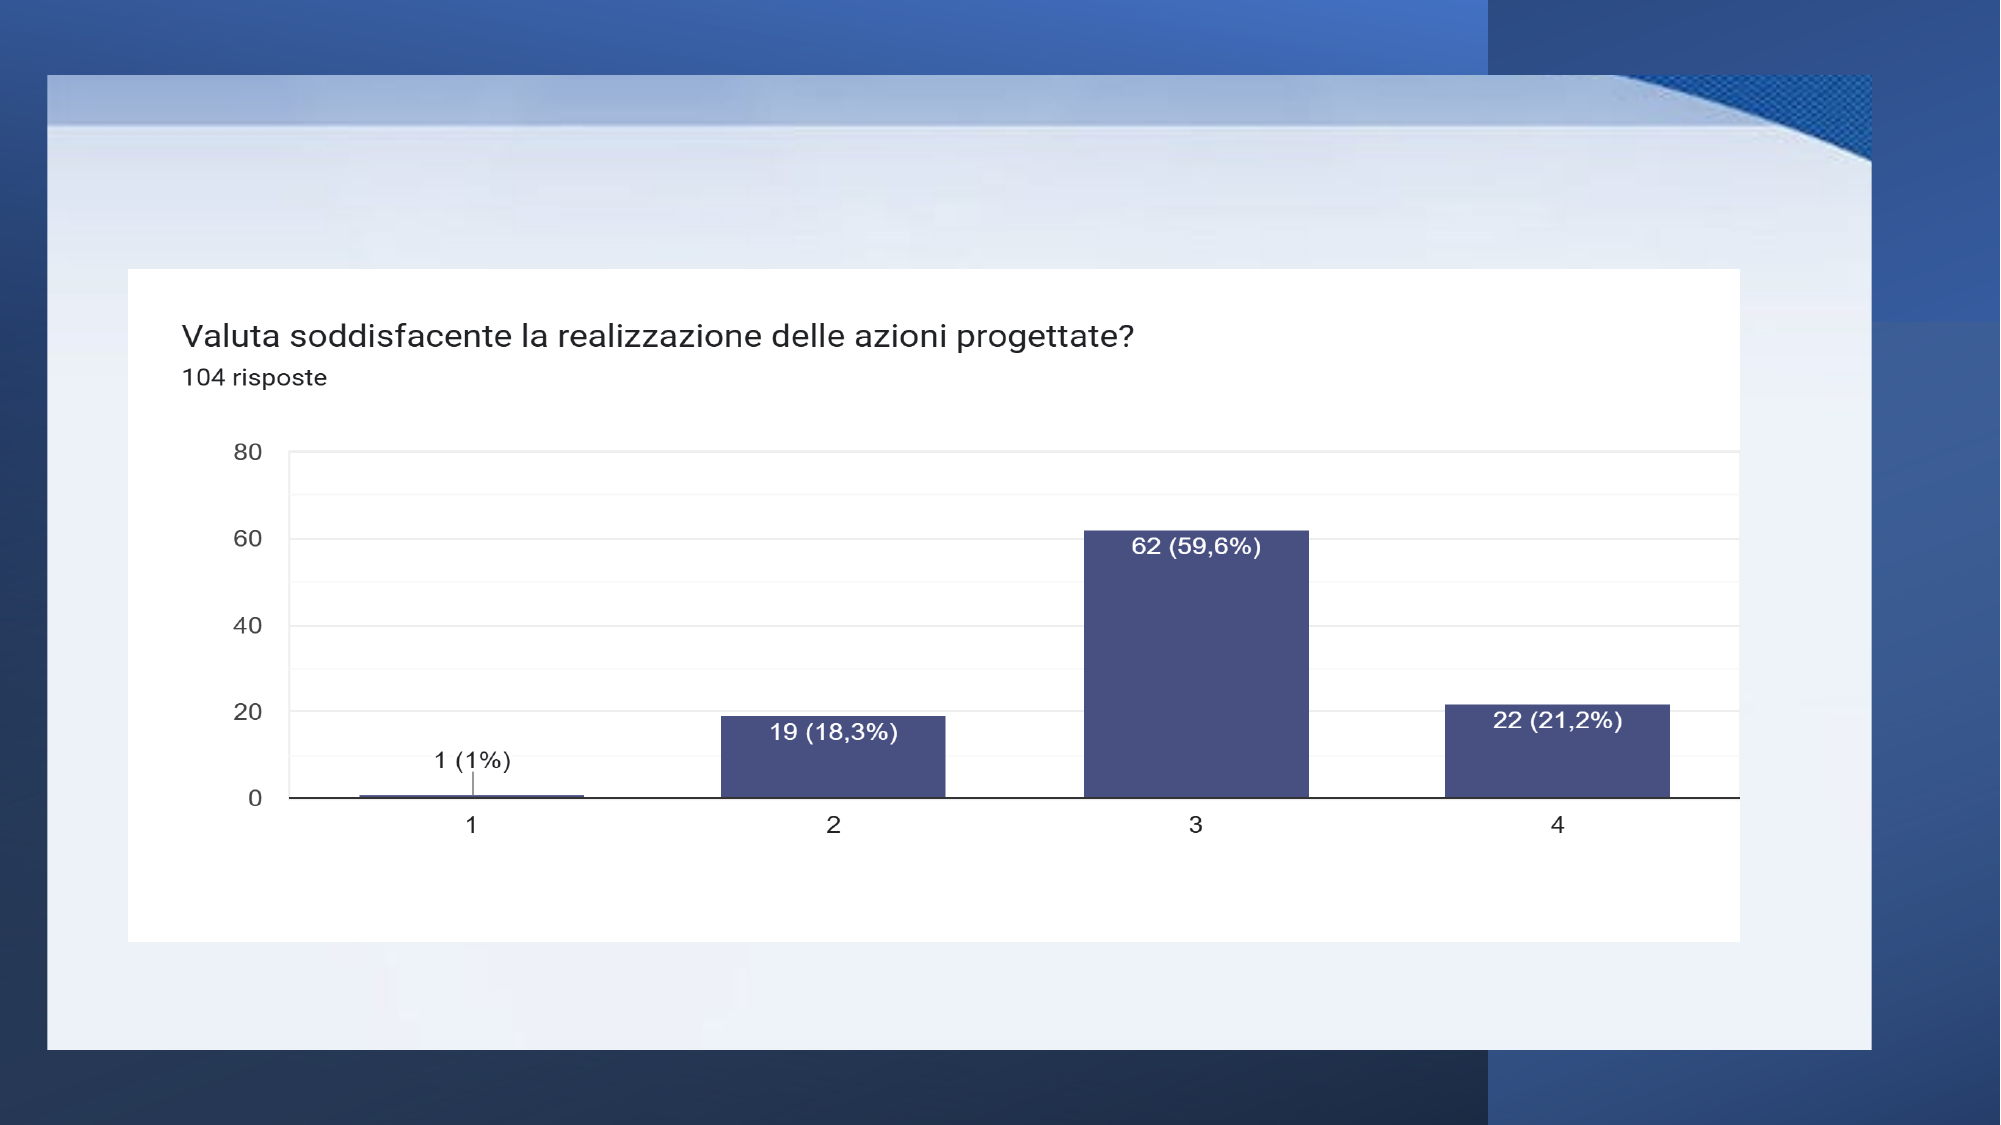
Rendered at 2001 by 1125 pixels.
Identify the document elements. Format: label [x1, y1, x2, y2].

text_box [1489, 0, 2000, 321]
text_box [0, 321, 2000, 1125]
picture [47, 75, 1872, 1050]
text_box [0, 0, 1489, 321]
